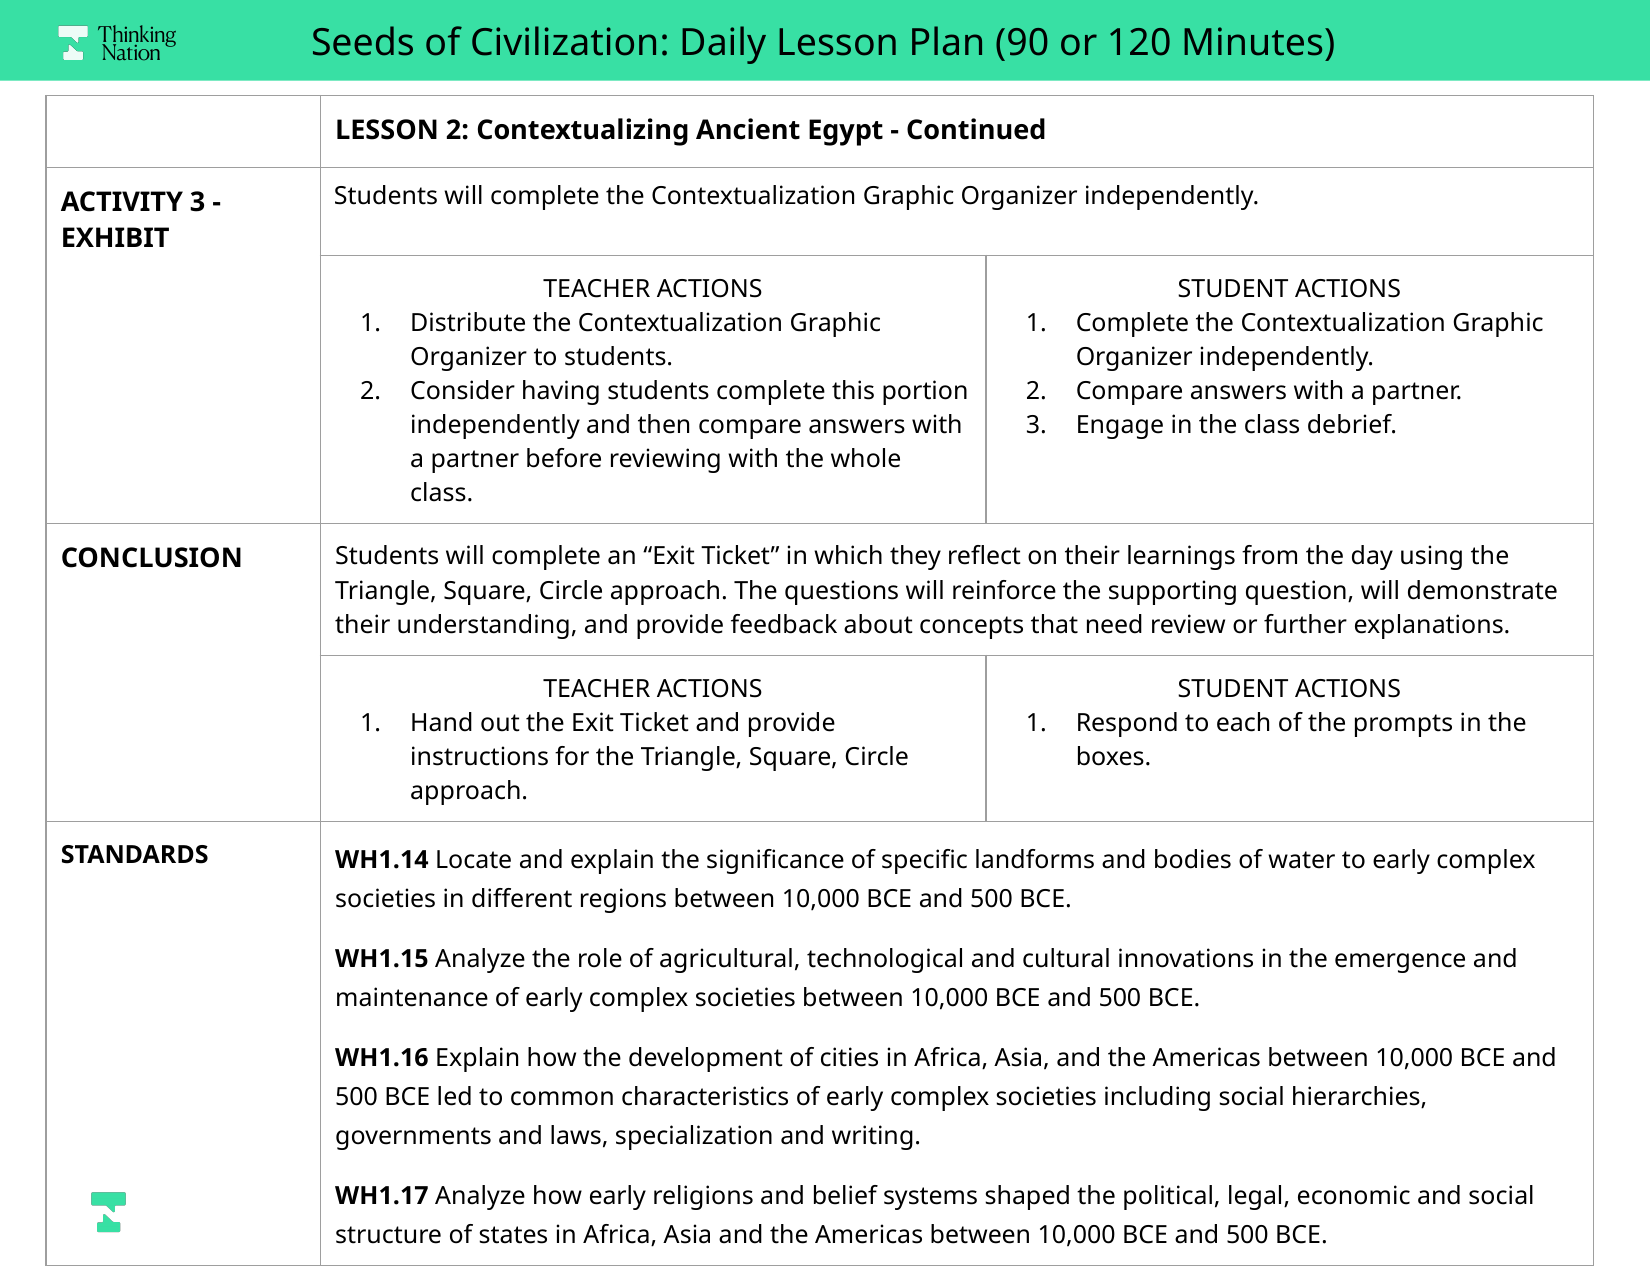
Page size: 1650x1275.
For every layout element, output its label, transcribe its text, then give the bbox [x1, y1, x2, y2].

table_cell STUDENT ACTIONS Complete the Contextualization Graphic Organizer independently. Compare answers with a partner. Engage in the class debrief. [987, 256, 1593, 523]
table_cell ACTIVITY 3 - EXHIBIT [47, 168, 320, 523]
table_cell STUDENT ACTIONS Respond to each of the prompts in the boxes. [987, 656, 1593, 821]
table_cell WH1.14 Locate and explain the significance of specific landforms and bodies of water to early complex societies in different regions between 10,000 BCE and 500 BCE. WH1.15 Analyze the role of agricultural, technological and cultural innovations in the emergence and maintenance of early complex societies between 10,000 BCE and 500 BCE. WH1.16 Explain how the development of cities in Africa, Asia, and the Americas between 10,000 BCE and 500 BCE led to common characteristics of early complex societies including social hierarchies, governments and laws, specialization and writing. WH1.17 Analyze how early religions and belief systems shaped the political, legal, economic and social structure of states in Africa, Asia and the Americas between 10,000 BCE and 500 BCE. [321, 822, 1593, 1265]
picture [80, 1184, 136, 1240]
table_cell CONCLUSION [47, 524, 320, 821]
table_cell Students will complete the Contextualization Graphic Organizer independently. [321, 168, 1593, 255]
table_cell Students will complete an “Exit Ticket” in which they reflect on their learnings from the day using the Triangle, Square, Circle approach. The questions will reinforce the supporting question, will demonstrate their understanding, and provide feedback about concepts that need review or further explanations. [321, 524, 1593, 655]
text_box Seeds of Civilization: Daily Lesson Plan (90 or 120 Minutes) [0, 0, 1650, 81]
table_header [47, 96, 320, 167]
table_cell TEACHER ACTIONS Distribute the Contextualization Graphic Organizer to students. Consider having students complete this portion independently and then compare answers with a partner before reviewing with the whole class. [321, 256, 985, 523]
table_cell TEACHER ACTIONS Hand out the Exit Ticket and provide instructions for the Triangle, Square, Circle approach. [321, 656, 985, 821]
table_header LESSON 2: Contextualizing Ancient Egypt - Continued [321, 96, 1593, 167]
picture [45, 14, 180, 85]
table_cell STANDARDS [47, 822, 320, 1265]
